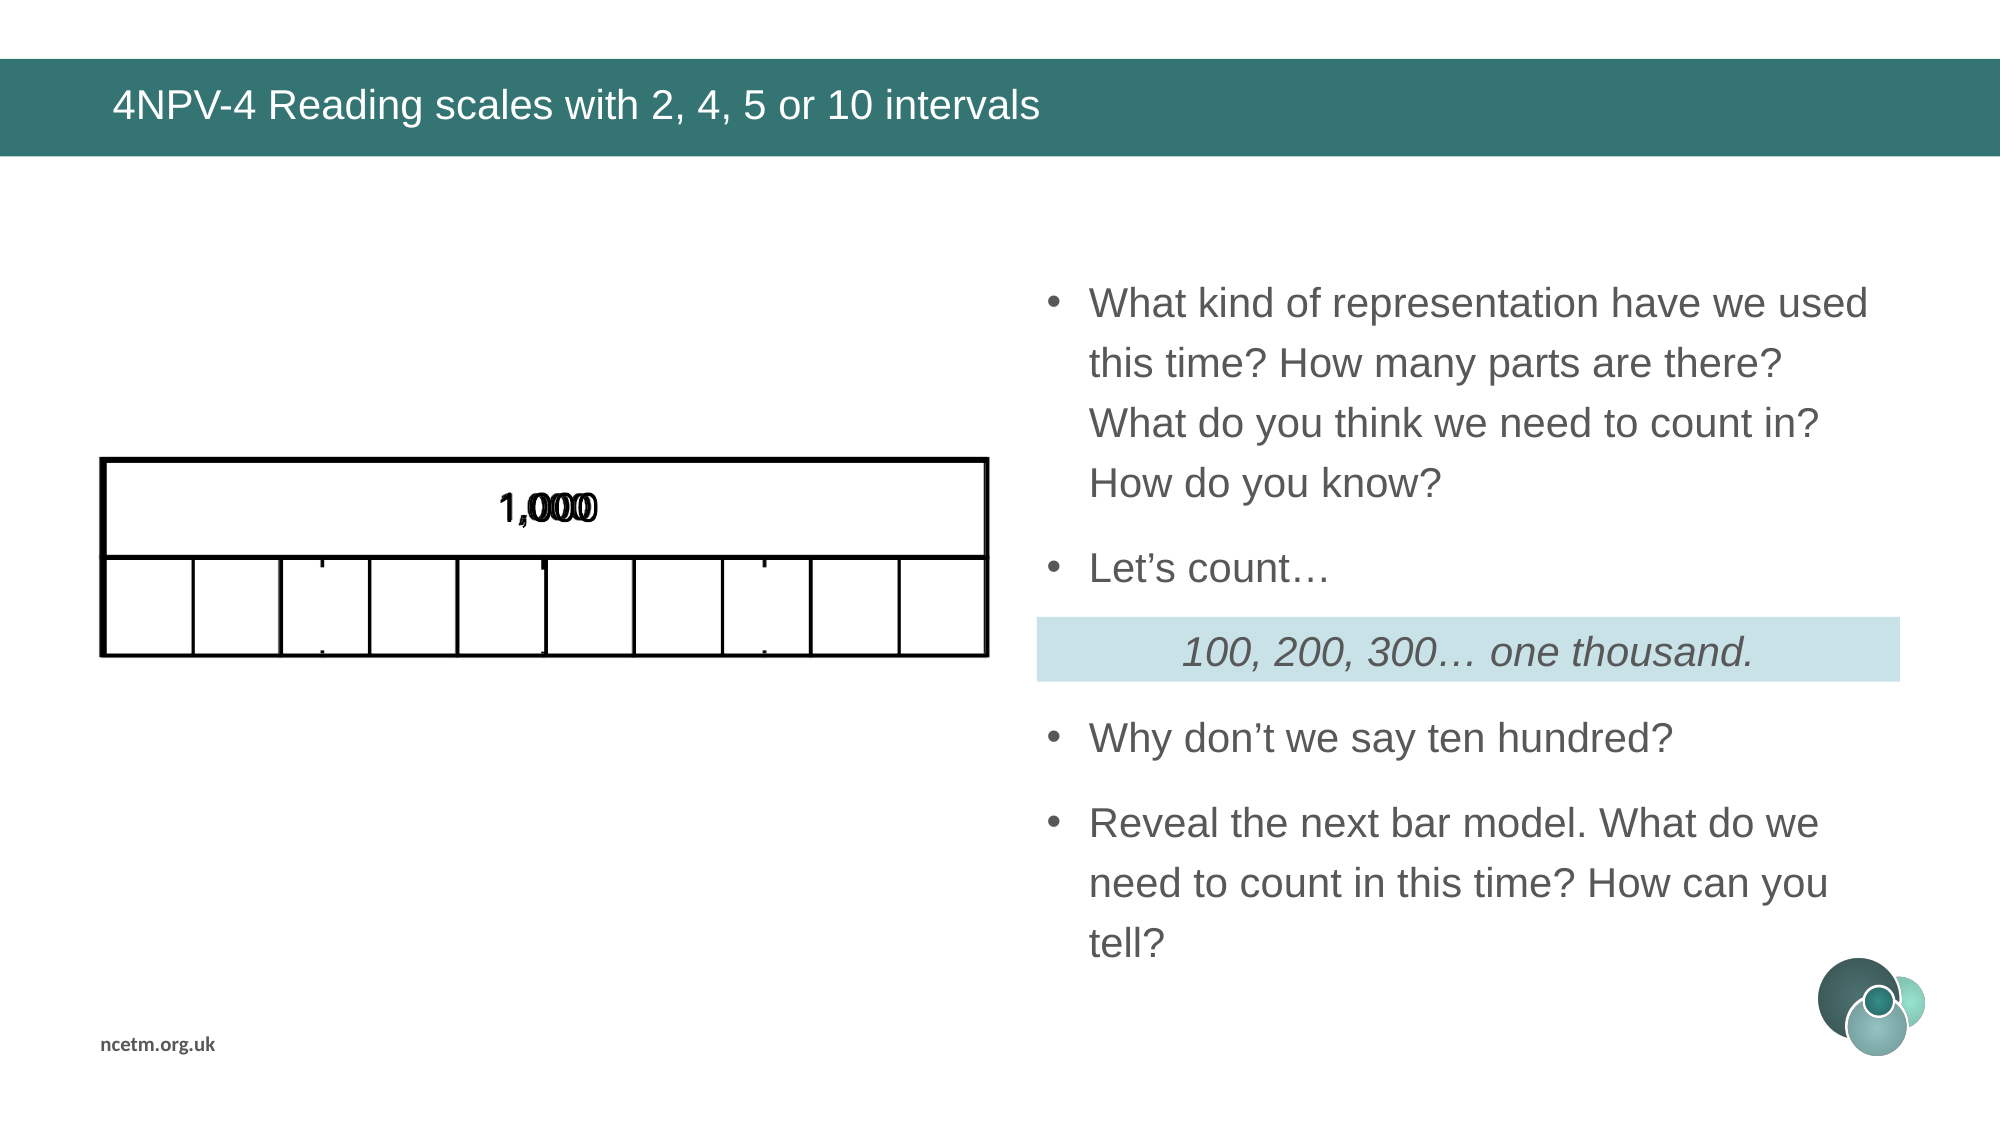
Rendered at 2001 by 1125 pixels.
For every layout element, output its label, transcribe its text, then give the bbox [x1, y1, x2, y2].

title 4NPV-4 Reading scales with 2, 4, 5 or 10 intervals [97, 76, 1945, 147]
picture [75, 450, 1015, 664]
picture [1818, 958, 1925, 1056]
text_box What kind of representation have we used this time? How many parts are there? What do you think we need to count in? How do you know? Let’s count… Why don’t we say ten hundred? Reveal the next bar model. What do we need to count in this time? How can you tell? [1031, 258, 1900, 966]
